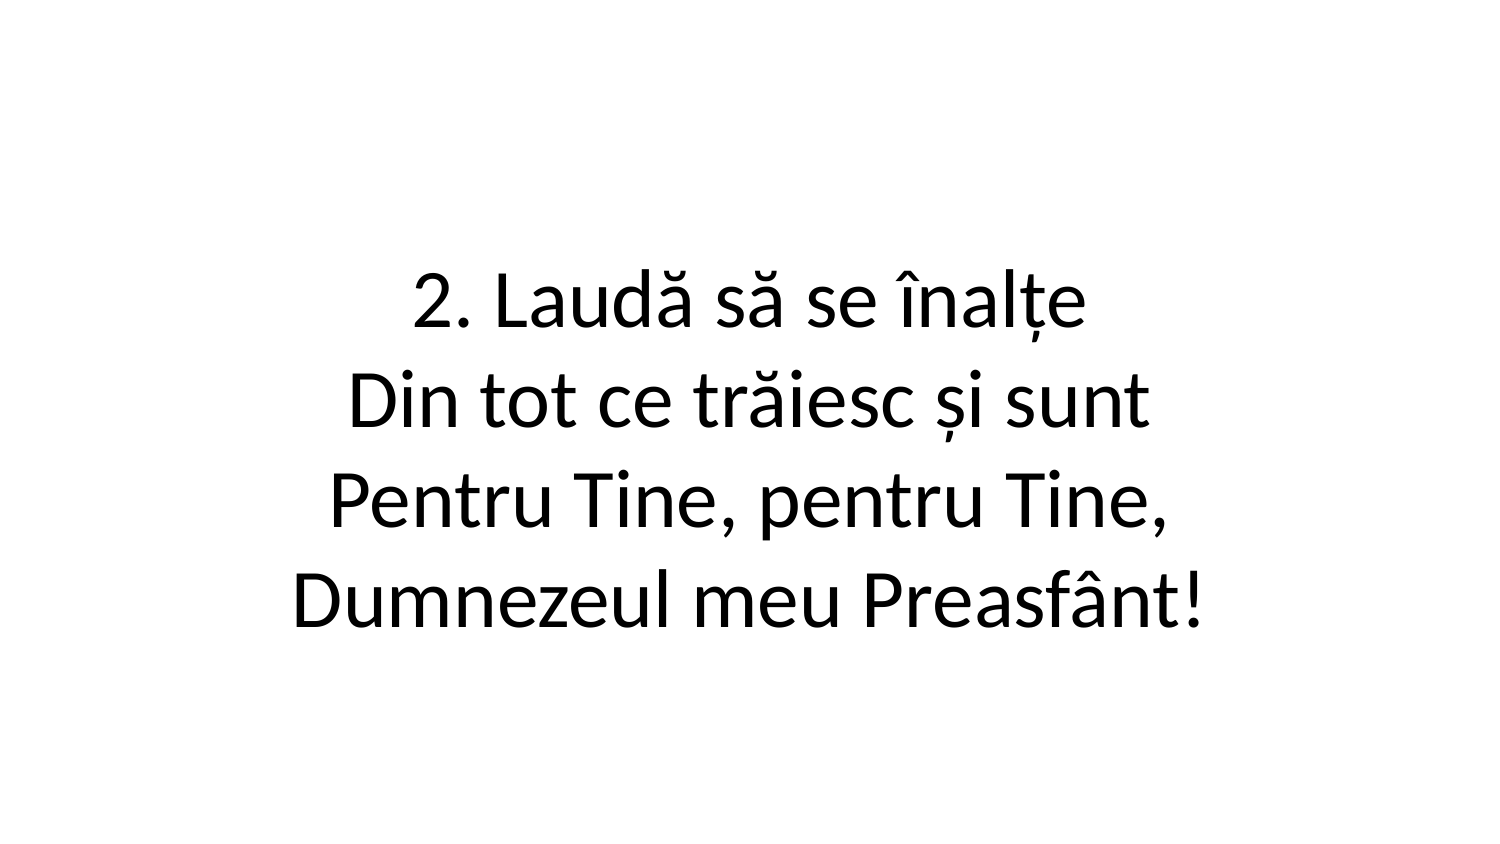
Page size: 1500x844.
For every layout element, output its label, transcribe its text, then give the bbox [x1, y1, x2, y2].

text_box 2. Laudă să se înalțe Din tot ce trăiesc și sunt Pentru Tine, pentru Tine, Dumnezeul meu Preasfânt! [276, 192, 1223, 652]
